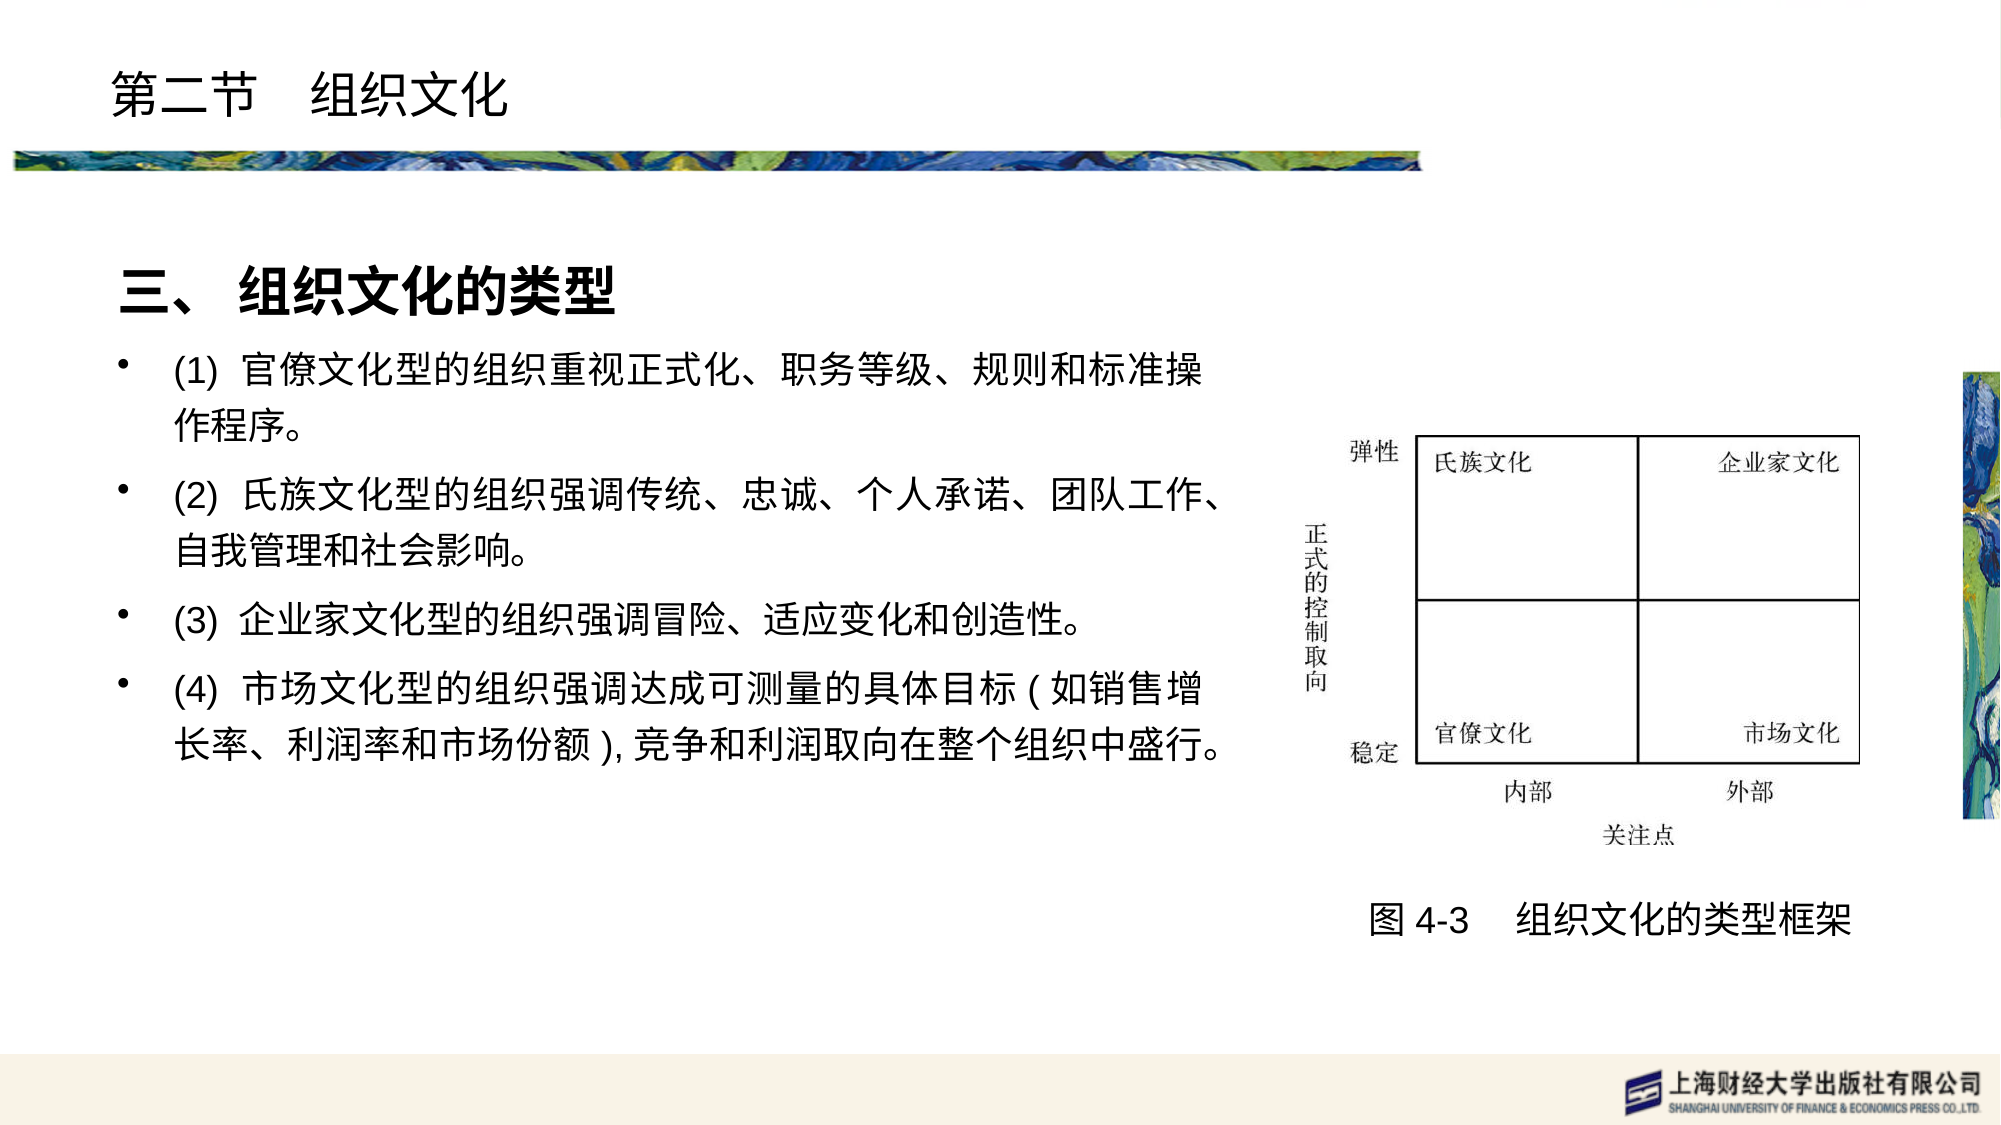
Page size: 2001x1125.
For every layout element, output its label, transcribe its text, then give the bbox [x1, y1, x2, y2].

picture [0, 0, 2001, 1125]
list 三、 组织文化的类型 (1) 官僚文化型的组织重视正式化、职务等级、规则和标准操作程序。 (2) 氏族文化型的组织强调传统、忠诚、个人承诺、团队工作、自我管理和社会影响。 (3) 企业家文化型的组织强调冒险、适应变化和创造性。 (4) 市场文化型的组织强调达成可测量的具体目标(如销售增长率、利润率和市场份额),竞争和利润取向在整个组织中盛行。 [102, 233, 1220, 1032]
text_box 图4-3 组织文化的类型框架 [1316, 888, 1879, 948]
title 第二节 组织文化 [94, 42, 1451, 146]
